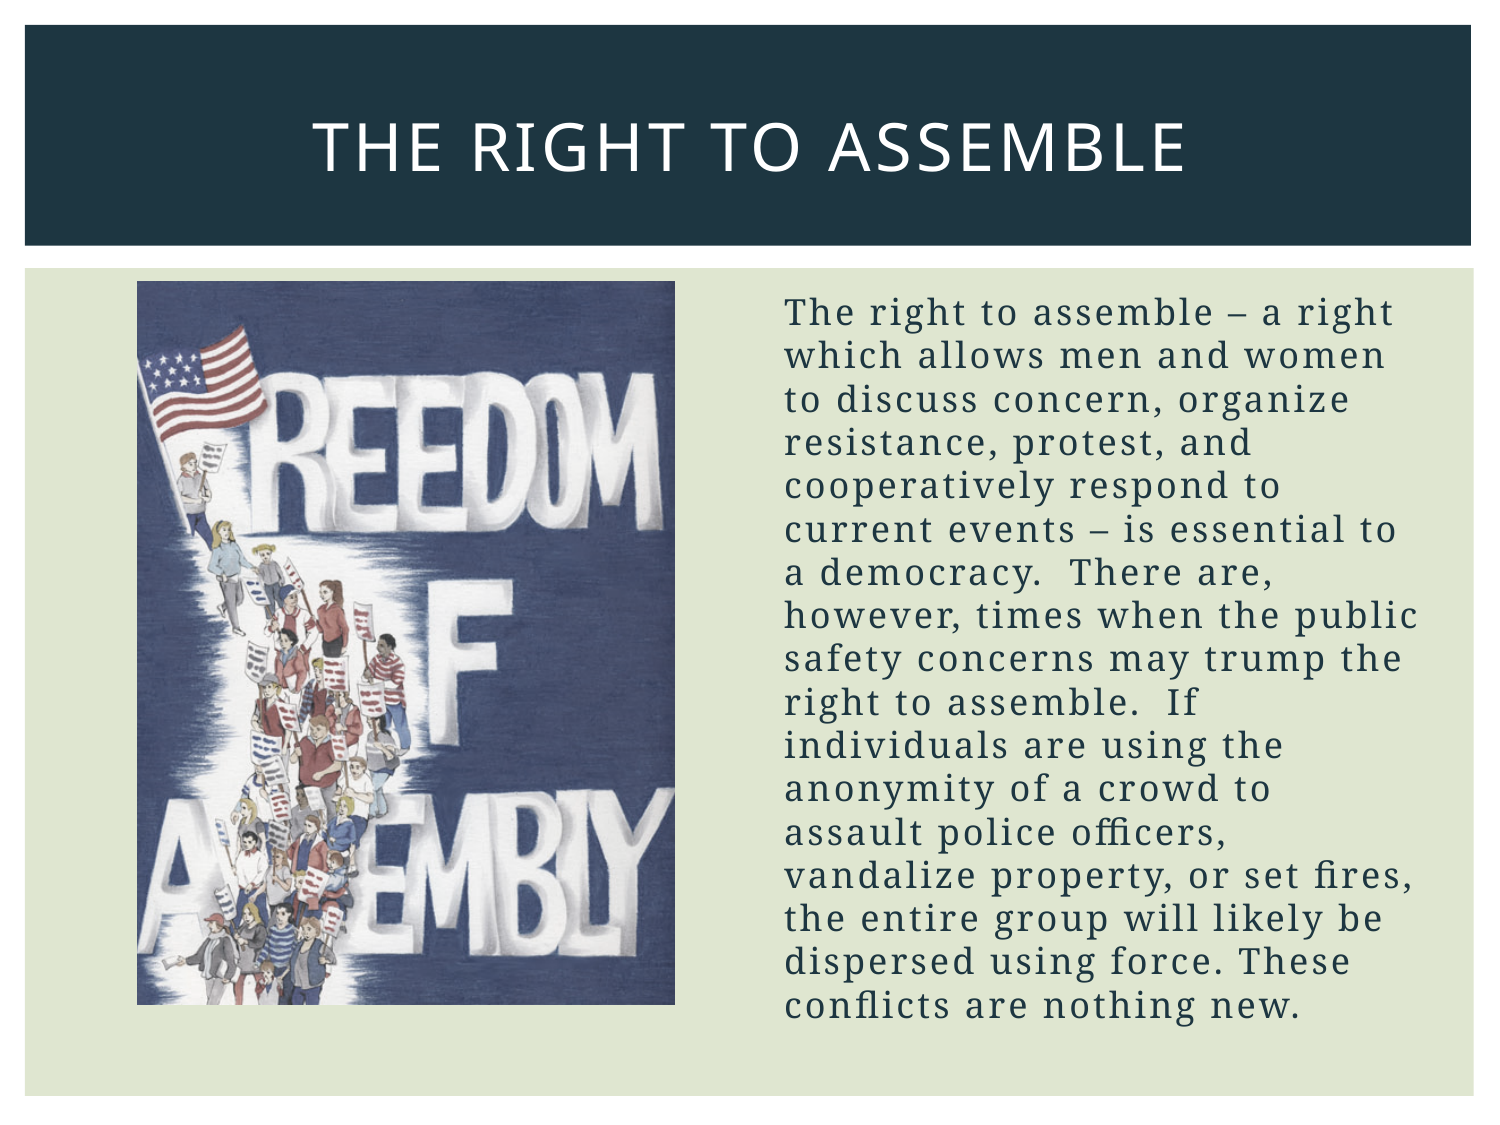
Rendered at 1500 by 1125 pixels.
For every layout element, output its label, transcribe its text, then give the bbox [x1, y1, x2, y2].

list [137, 281, 675, 1006]
title The right to assemble [62, 58, 1438, 232]
list The right to assemble – a right which allows men and women to discuss concern, organize resistance, protest, and cooperatively respond to current events – is essential to a democracy. There are, however, times when the public safety concerns may trump the right to assemble. If individuals are using the anonymity of a crowd to assault police officers, vandalize property, or set fires, the entire group will likely be dispersed using force. These conflicts are nothing new. [762, 281, 1438, 1088]
